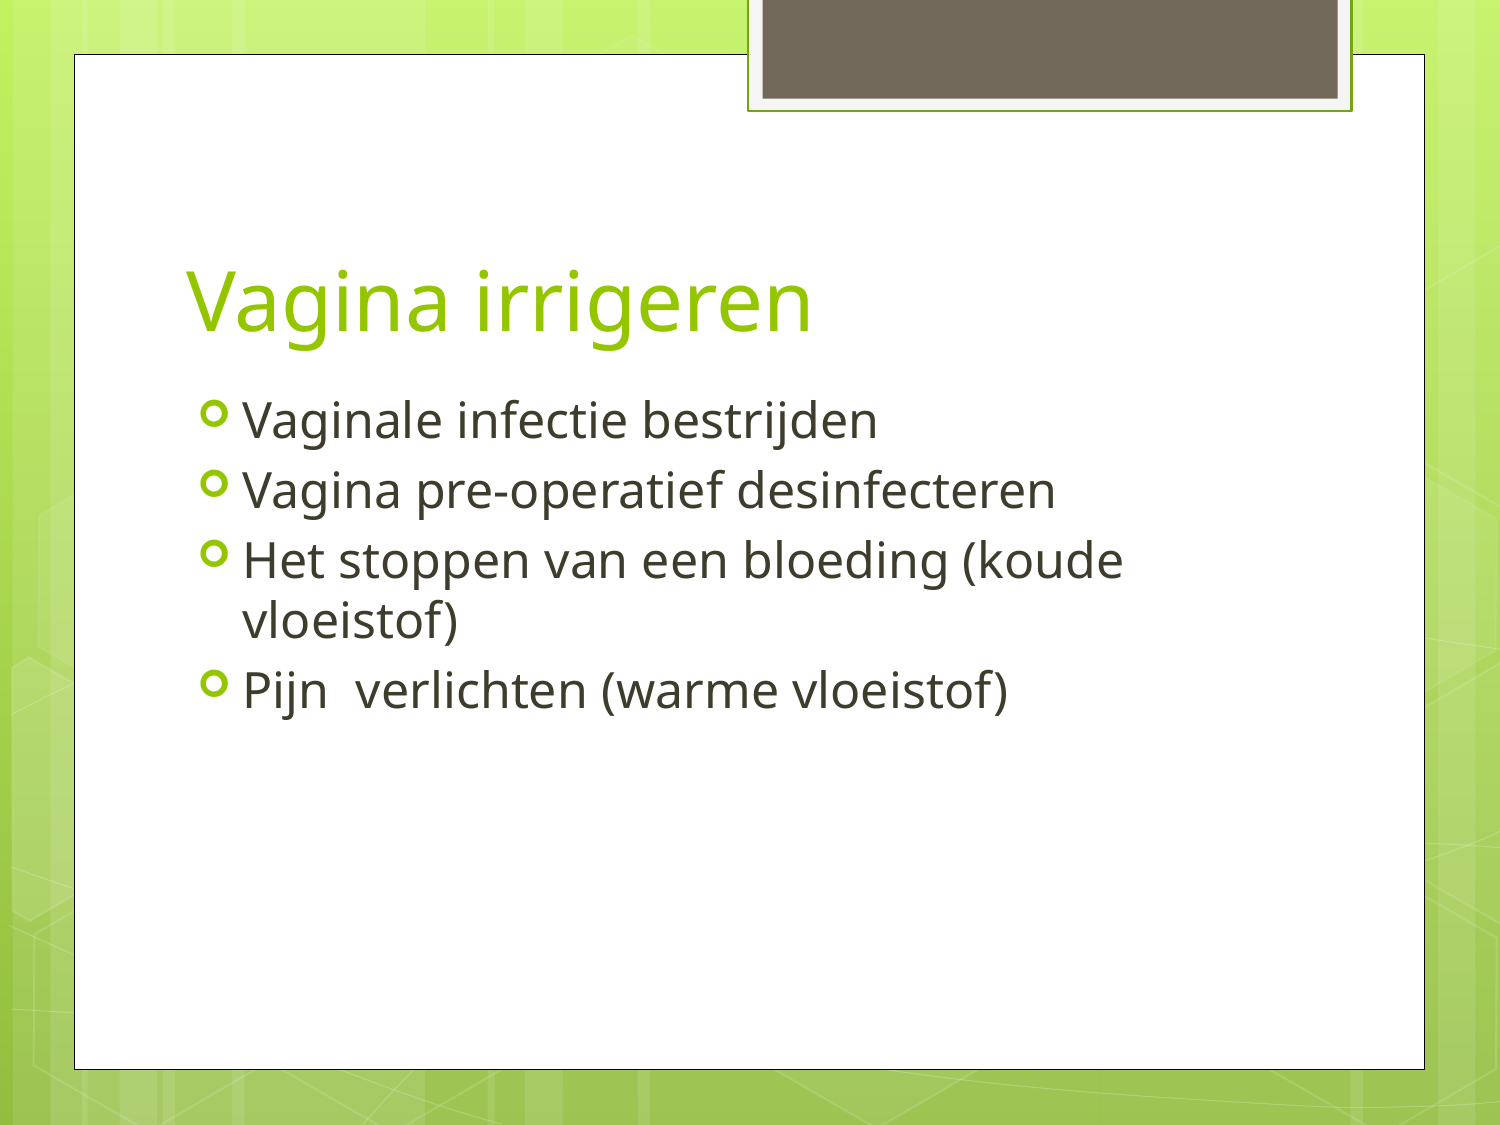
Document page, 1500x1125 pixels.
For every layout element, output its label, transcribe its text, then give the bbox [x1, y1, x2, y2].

list Vaginale infectie bestrijden Vagina pre-operatief desinfecteren Het stoppen van een bloeding (koude vloeistof) Pijn verlichten (warme vloeistof) [171, 381, 1283, 957]
title Vagina irrigeren [171, 168, 1324, 357]
